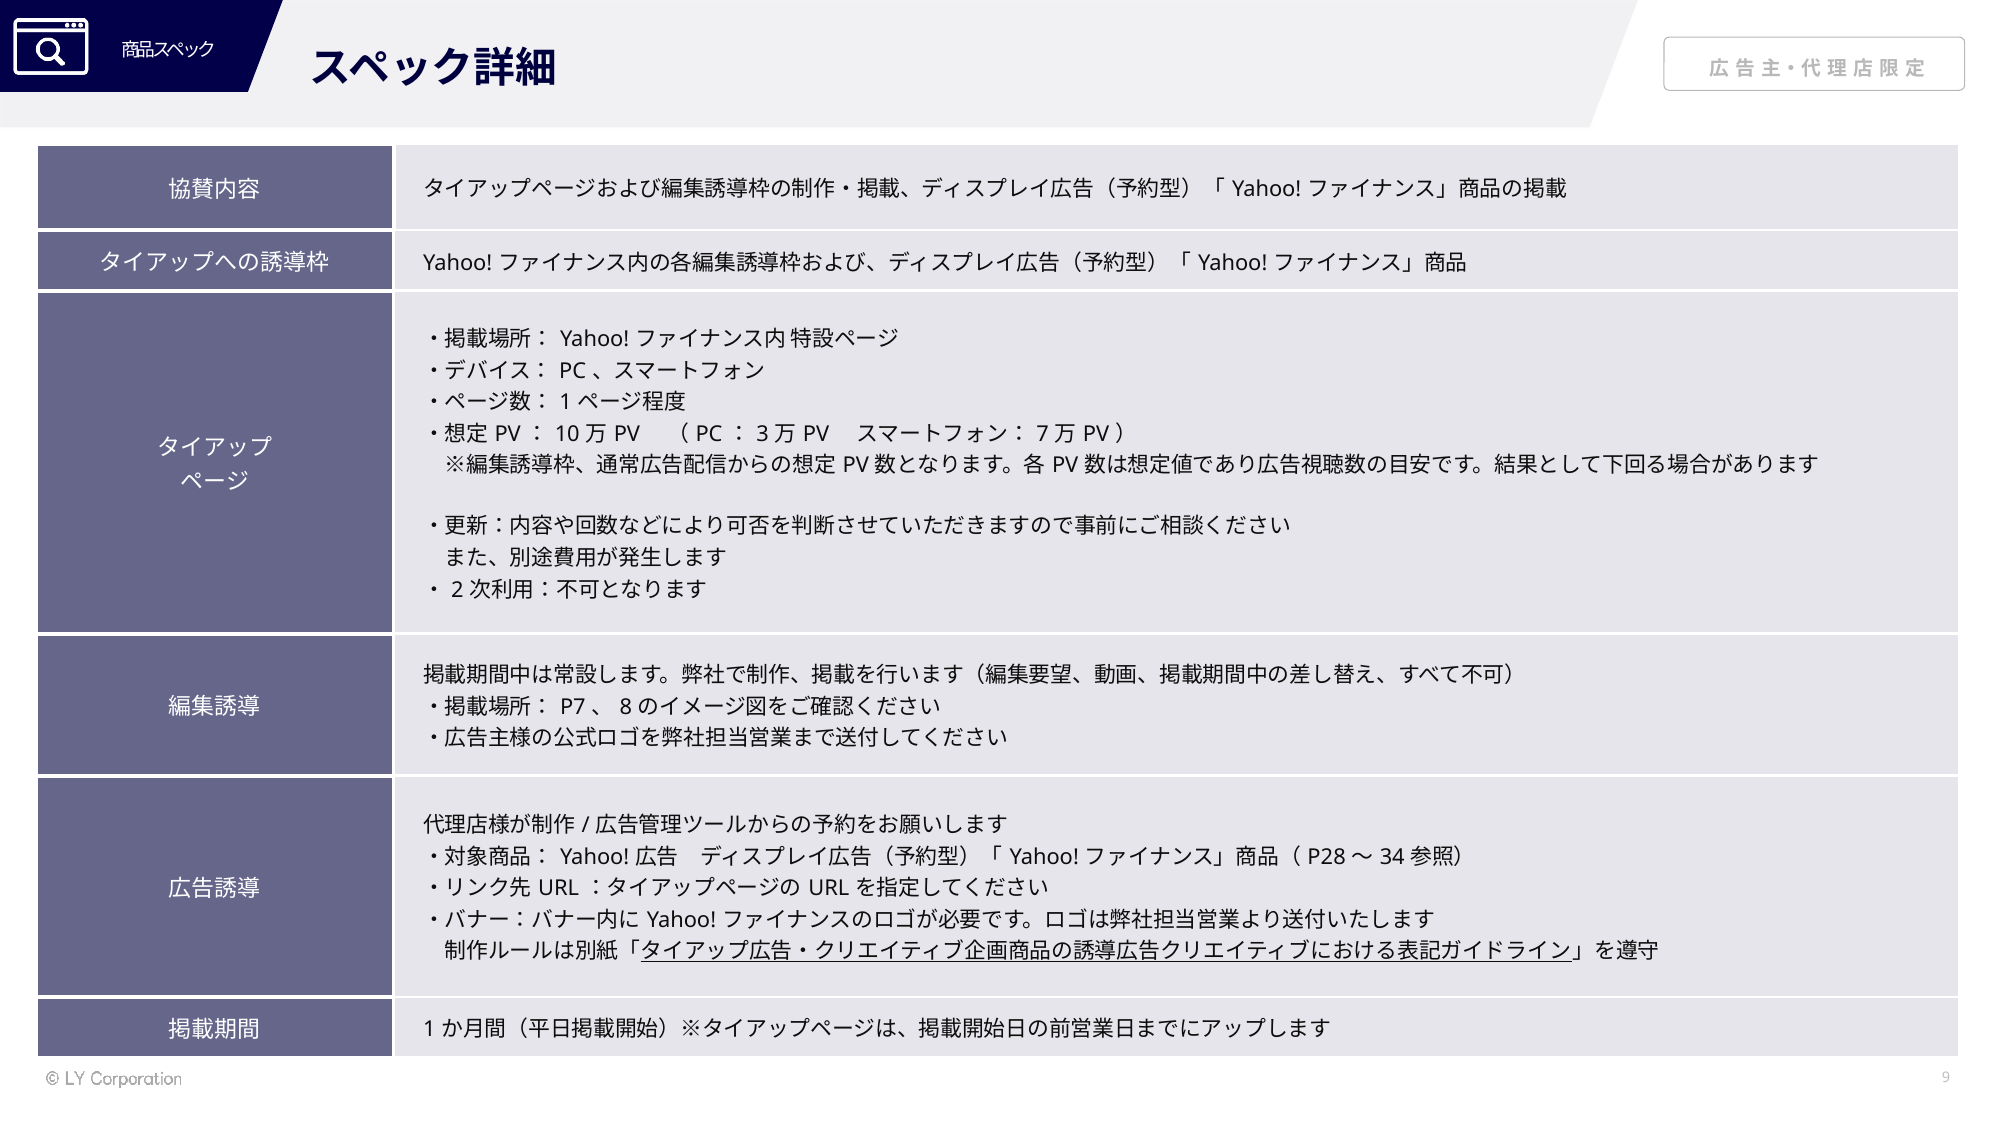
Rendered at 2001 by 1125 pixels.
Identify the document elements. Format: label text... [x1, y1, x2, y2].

table_cell 代理店様が制作/広告管理ツールからの予約をお願いします ・対象商品：Yahoo!広告 ディスプレイ広告（予約型）「Yahoo!ファイナンス」商品（P28～34参照） ・リンク先URL：タイアップページのURLを指定してください ・バナー：バナー内にYahoo!ファイナンスのロゴが必要です。ロゴは弊社担当営業より送付いたします 制作ルールは別紙「タイアップ広告・クリエイティブ企画商品の誘導広告クリエイティブにおける表記ガイドライン」を遵守 [395, 777, 1958, 996]
table_cell タイアップ ページ [38, 293, 392, 632]
table_header 協賛内容 [38, 146, 392, 228]
picture [9, 5, 92, 87]
table_cell 編集誘導 [38, 636, 392, 774]
table_cell ・掲載場所：Yahoo!ファイナンス内 特設ページ ・デバイス：PC、スマートフォン ・ページ数：1ページ程度 ・想定PV：10万PV （PC：3万PV スマートフォン：7万PV） ※編集誘導枠、通常広告配信からの想定PV数となります。各PV数は想定値であり広告視聴数の目安です。結果として下回る場合があります ・更新：内容や回数などにより可否を判断させていただきますので事前にご相談ください また、別途費用が発生します ・2次利用：不可となります [395, 292, 1958, 632]
table_cell 掲載期間 [38, 999, 392, 1056]
picture [46, 1071, 181, 1088]
table_cell 掲載期間中は常設します。弊社で制作、掲載を行います（編集要望、動画、掲載期間中の差し替え、すべて不可） ・掲載場所：P7、8のイメージ図をご確認ください ・広告主様の公式ロゴを弊社担当営業まで送付してください [395, 635, 1958, 774]
table_cell Yahoo!ファイナンス内の各編集誘導枠および、ディスプレイ広告（予約型）「Yahoo!ファイナンス」商品 [395, 231, 1958, 289]
table_cell タイアップへの誘導枠 [38, 232, 392, 289]
table_header タイアップページおよび編集誘導枠の制作・掲載、ディスプレイ広告（予約型）「Yahoo!ファイナンス」商品の掲載 [396, 145, 1958, 229]
table_cell 広告誘導 [38, 778, 392, 995]
table_cell 1か月間（平日掲載開始）※タイアップページは、掲載開始日の前営業日までにアップします [395, 998, 1958, 1056]
list 商品スペック [97, 13, 240, 81]
list スペック詳細 [309, 41, 1645, 97]
